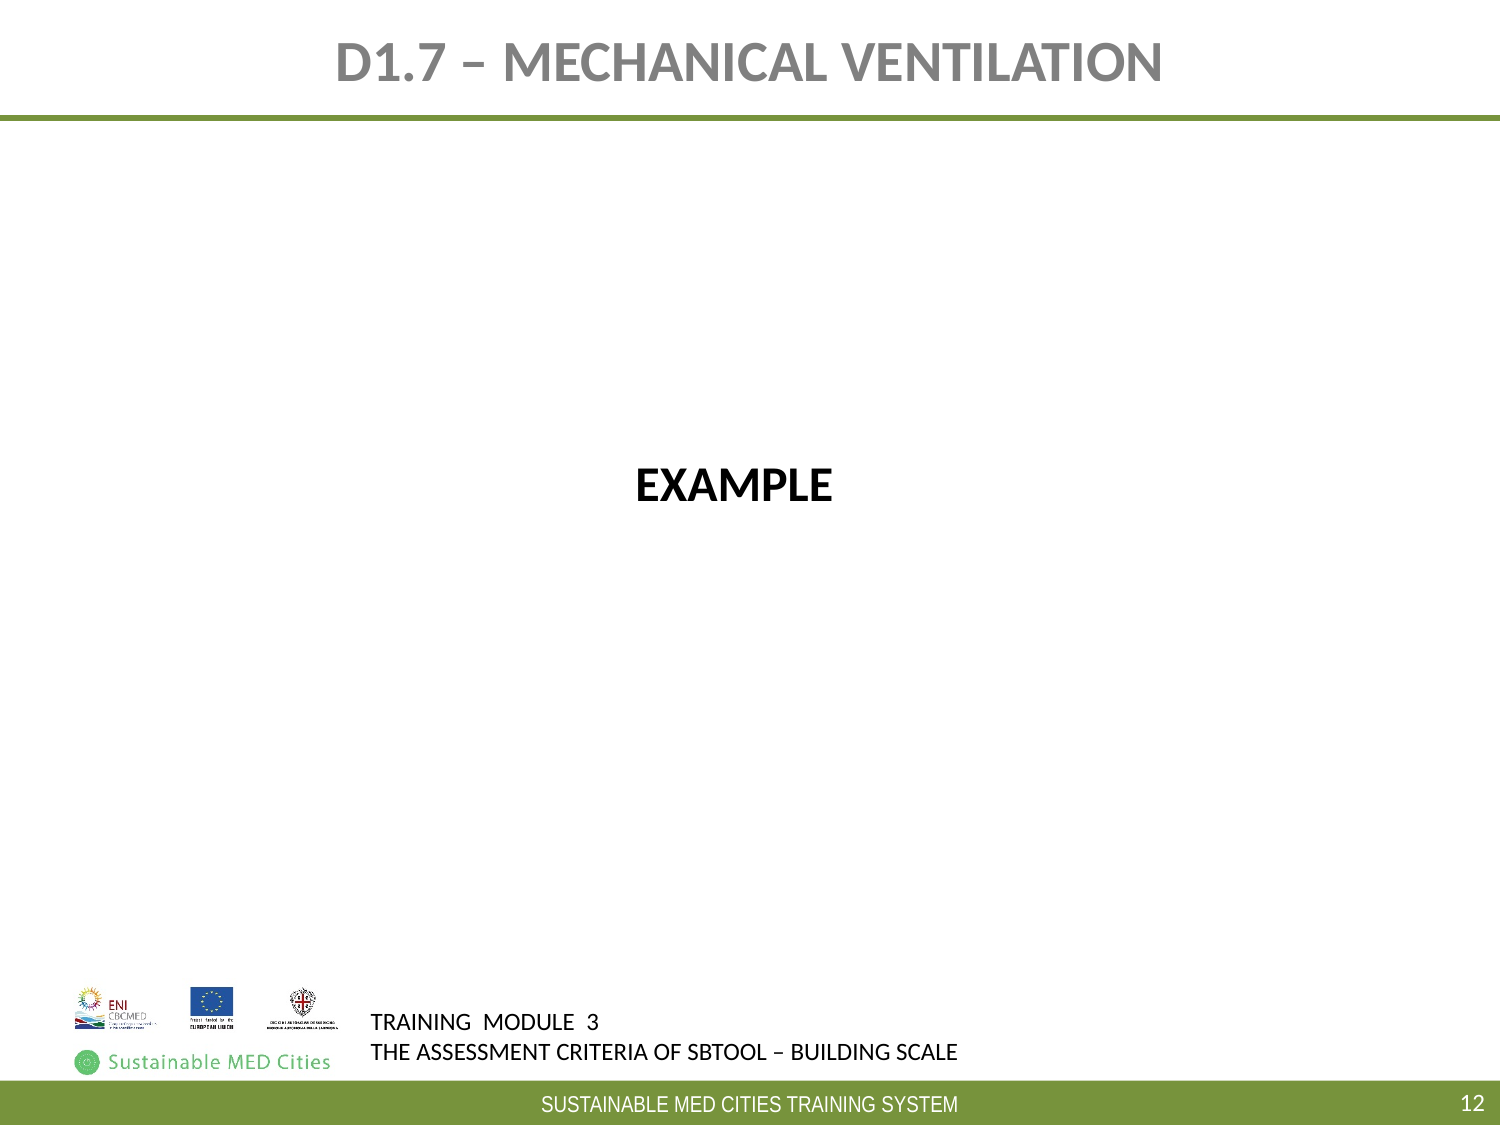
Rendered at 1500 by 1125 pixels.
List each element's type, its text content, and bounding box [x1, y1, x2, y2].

text_box D1.7 – MECHANICAL VENTILATION [0, 0, 1500, 117]
picture [62, 978, 356, 1080]
list EXAMPLE [43, 163, 1425, 944]
slide_number 12 [1149, 1078, 1500, 1125]
